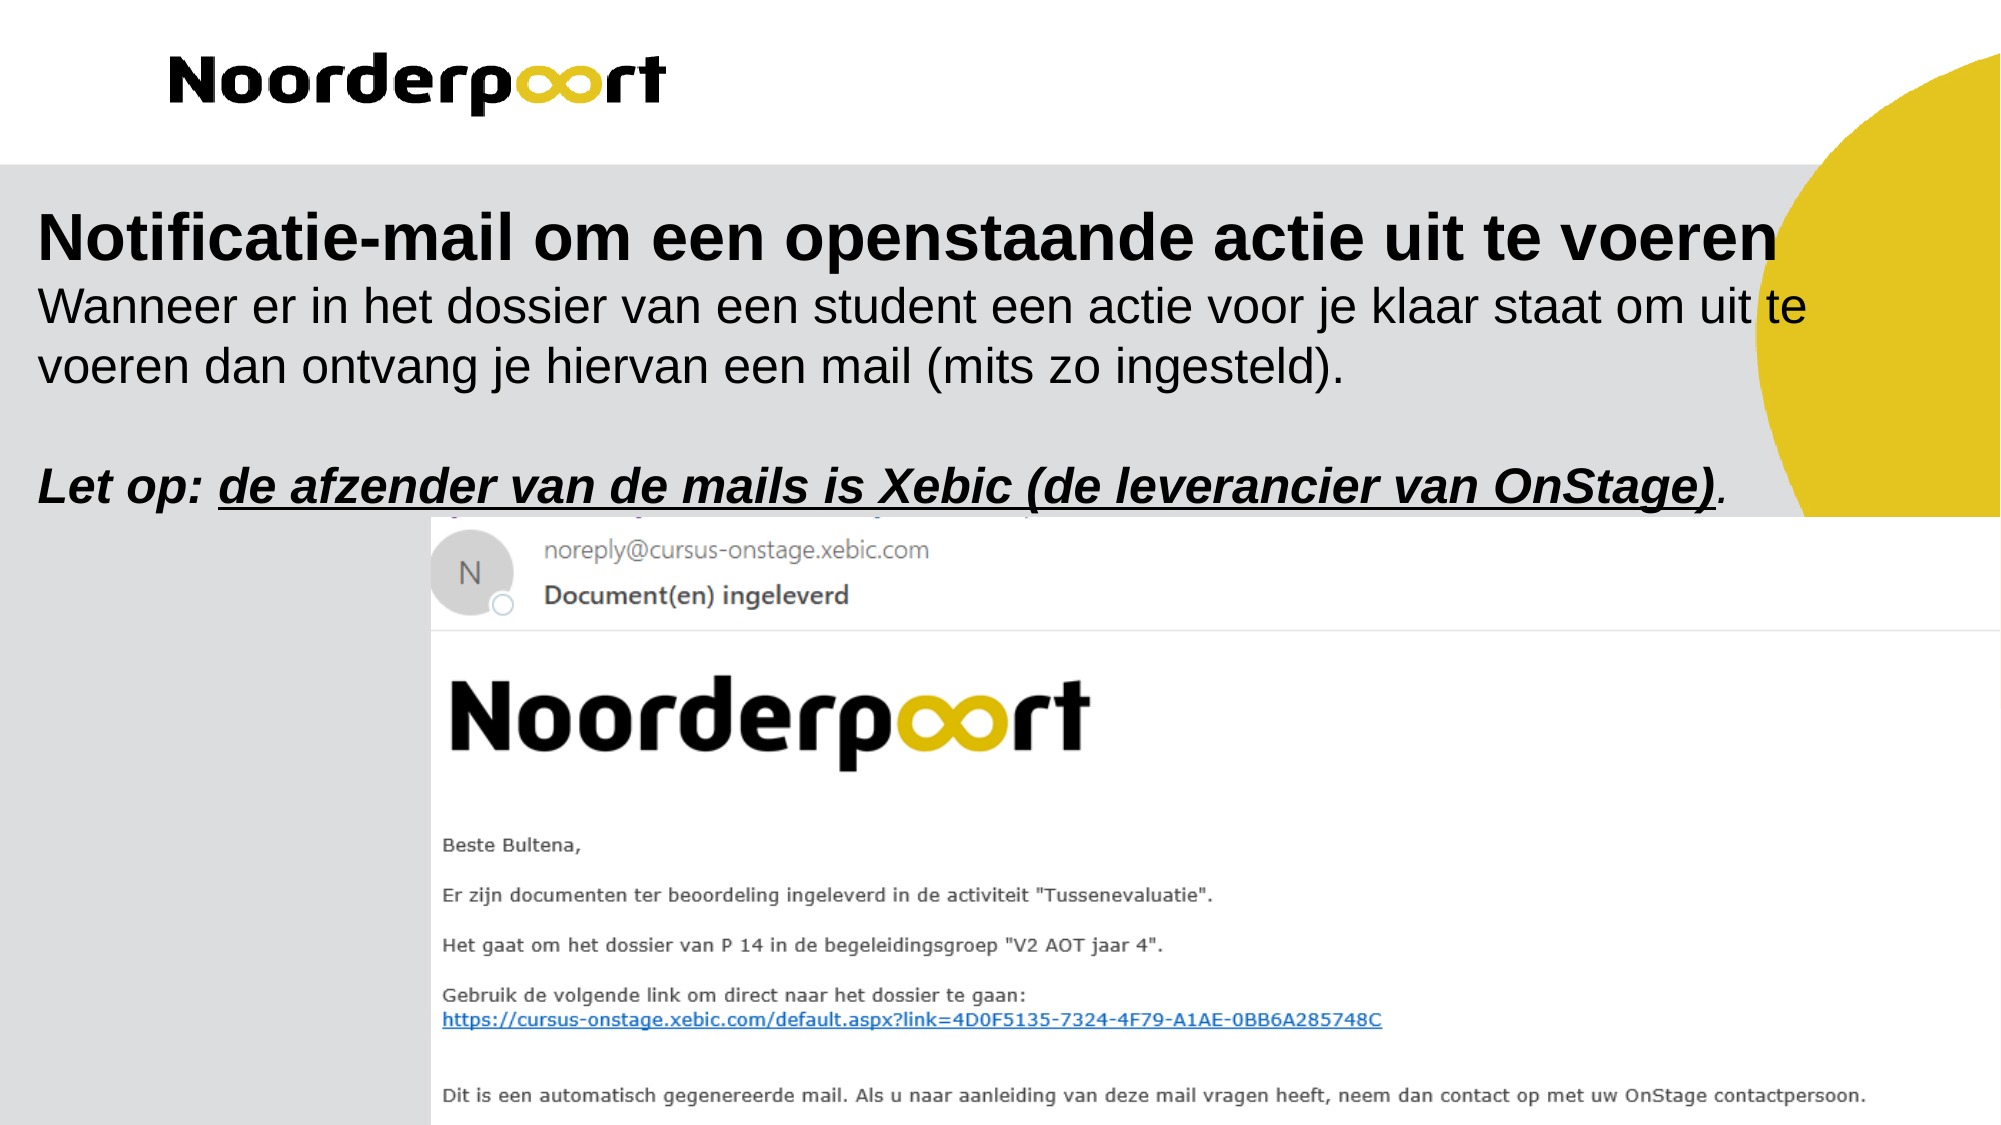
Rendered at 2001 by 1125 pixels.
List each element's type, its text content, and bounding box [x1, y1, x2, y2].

picture [0, 0, 2001, 1125]
title Notificatie-mail om een openstaande actie uit te voeren Wanneer er in het dossier van een student een actie voor je klaar staat om uit te voeren dan ontvang je hiervan een mail (mits zo ingesteld). Let op: de afzender van de mails is Xebic (de leverancier van OnStage). [22, 181, 1946, 417]
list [430, 517, 2000, 1125]
